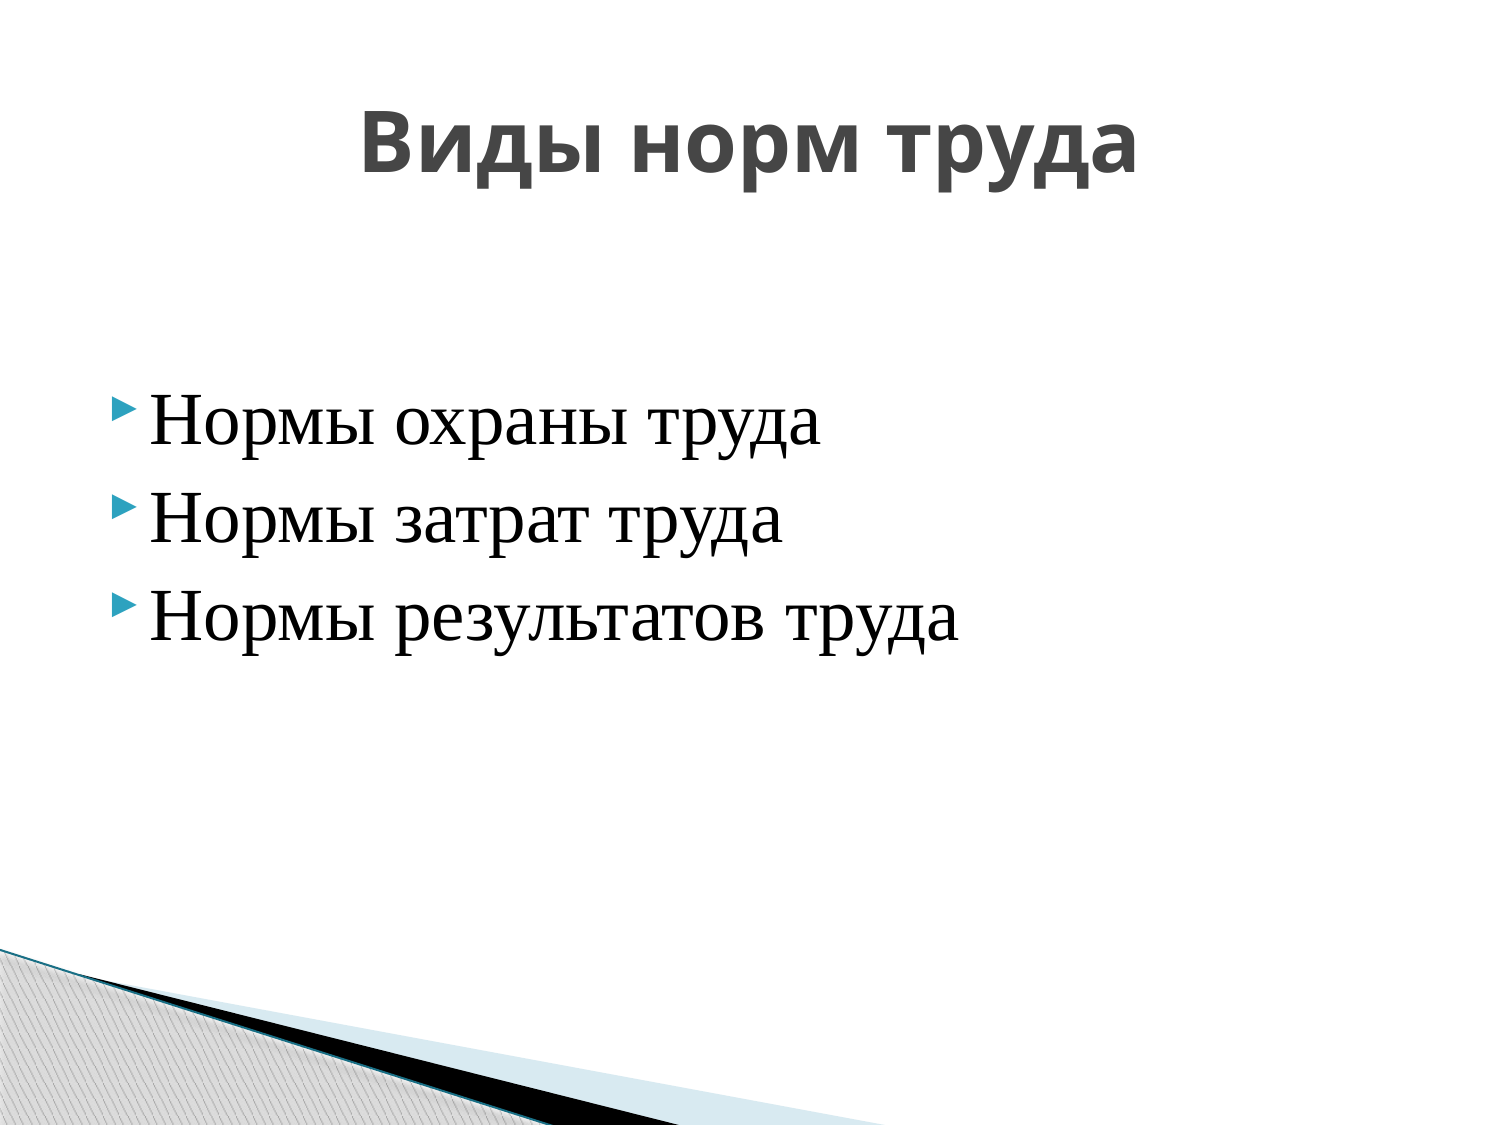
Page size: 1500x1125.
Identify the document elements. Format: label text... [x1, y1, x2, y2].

title Виды норм труда [75, 45, 1425, 233]
list Нормы охраны труда Нормы затрат труда Нормы результатов труда [75, 361, 1425, 986]
